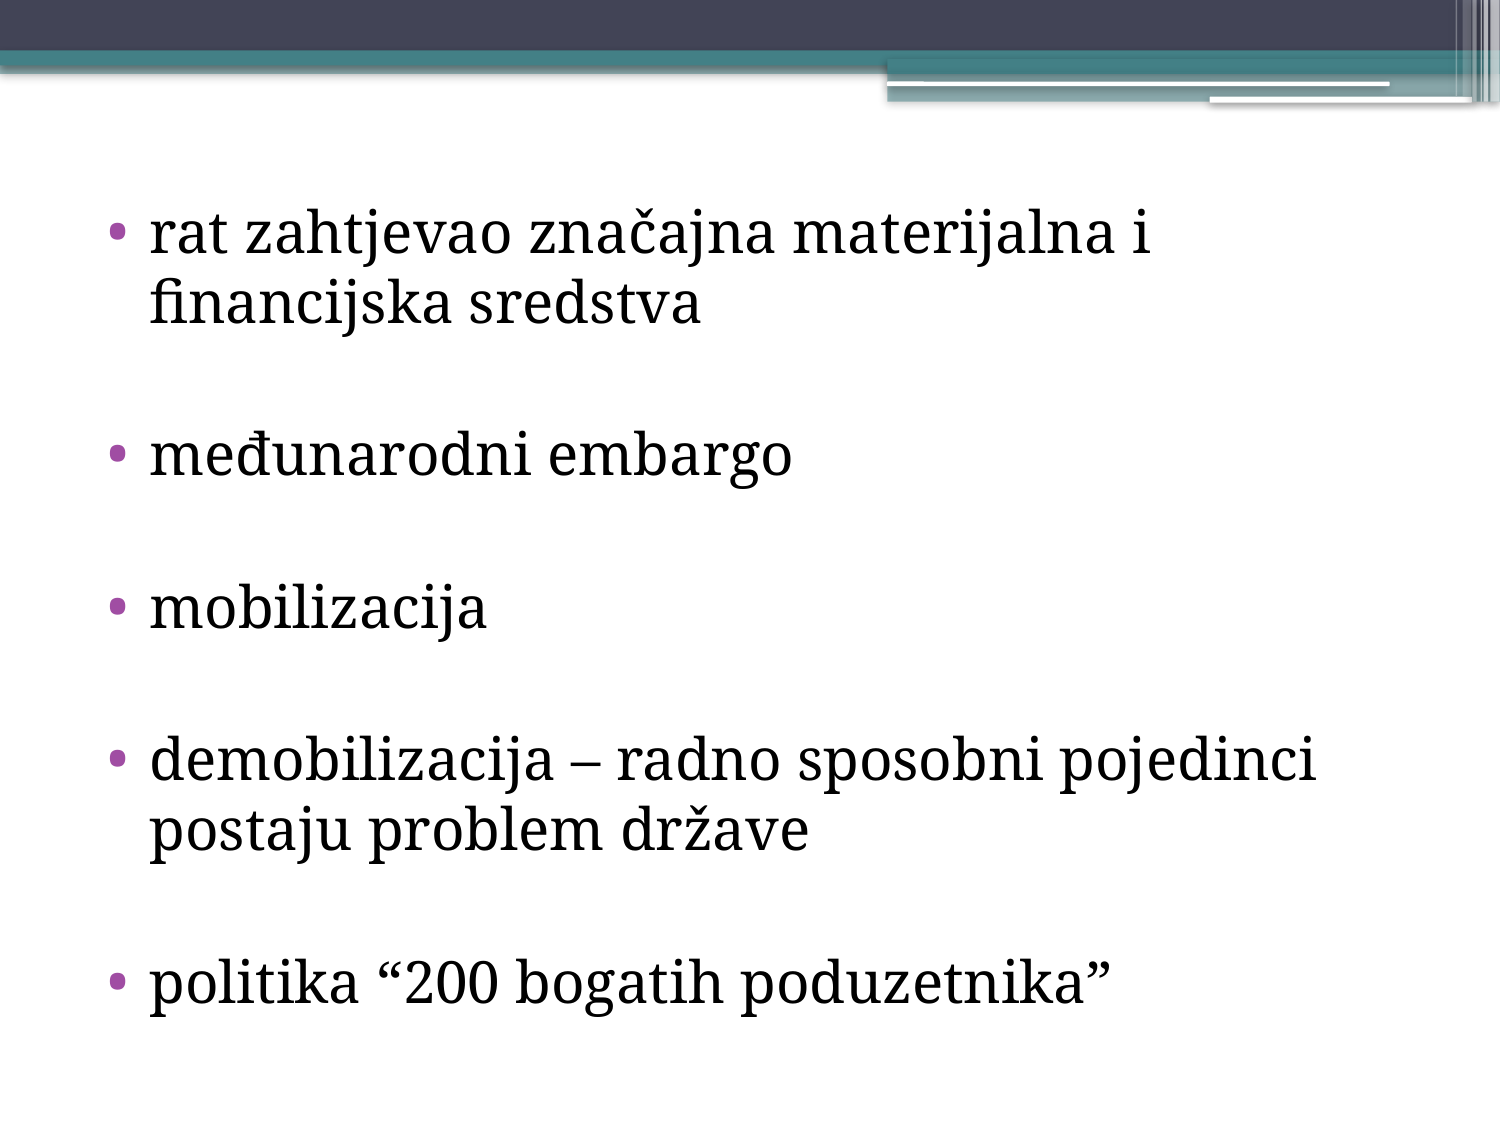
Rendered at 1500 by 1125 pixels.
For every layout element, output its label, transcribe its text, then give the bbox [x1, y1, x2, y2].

list rat zahtjevao značajna materijalna i financijska sredstva međunarodni embargo mobilizacija demobilizacija – radno sposobni pojedinci postaju problem države politika “200 bogatih poduzetnika” [75, 187, 1425, 1079]
